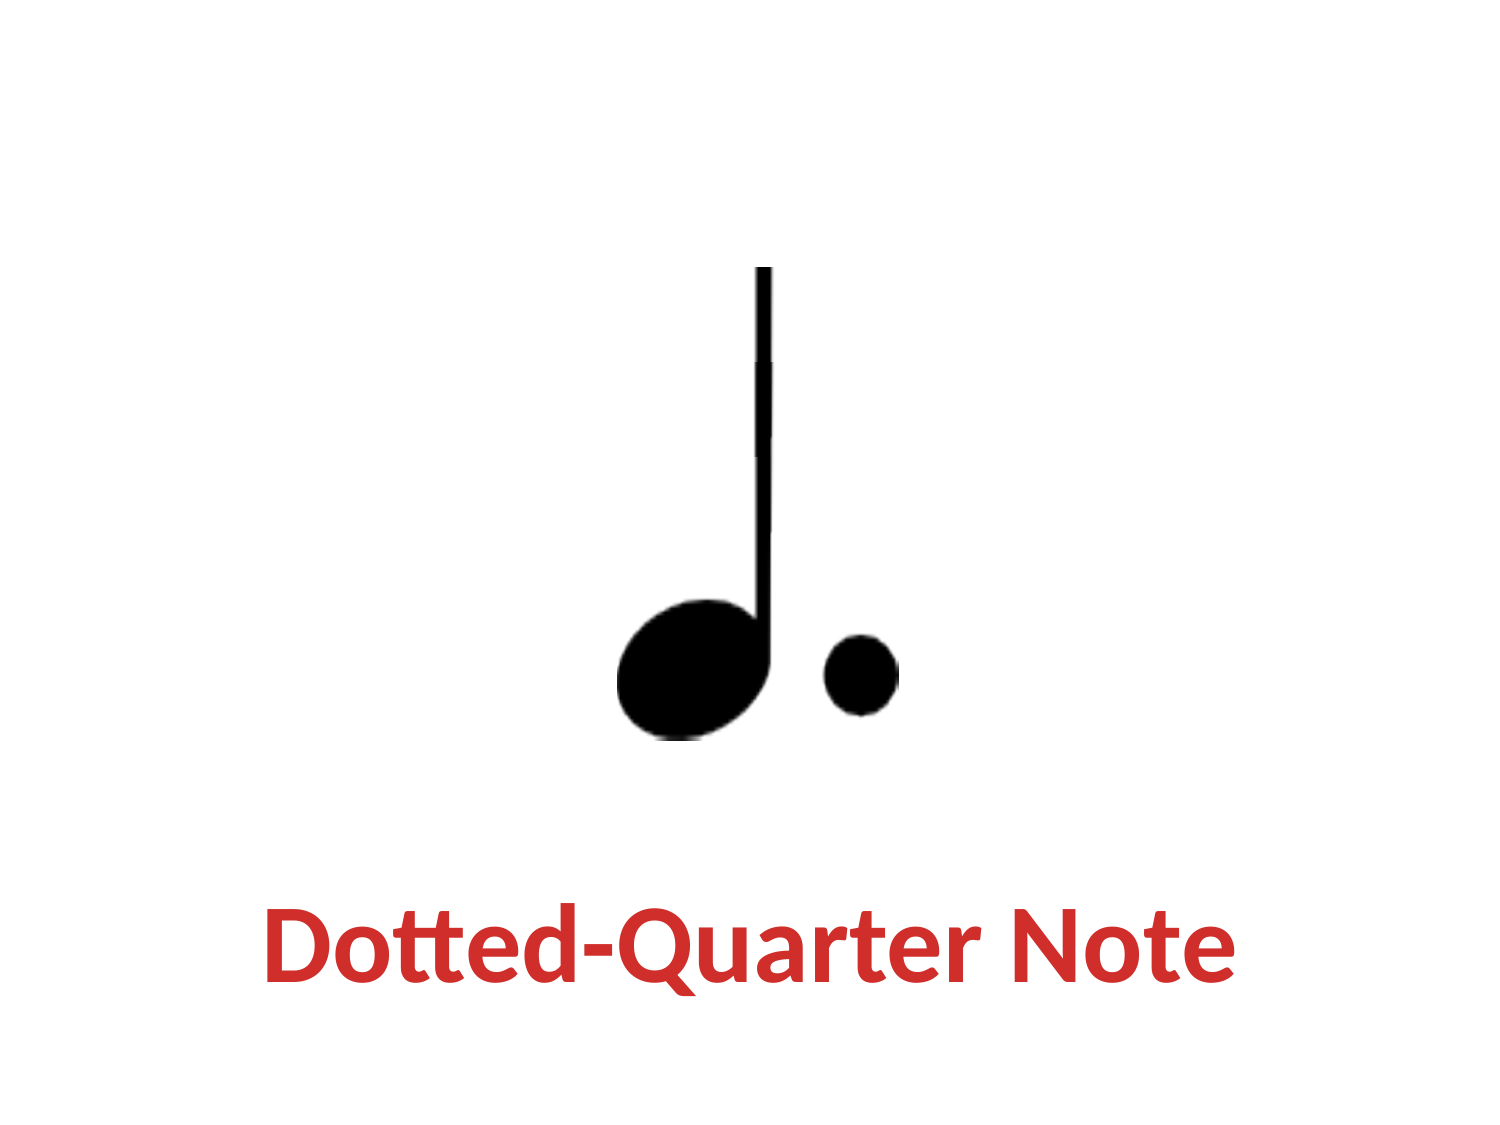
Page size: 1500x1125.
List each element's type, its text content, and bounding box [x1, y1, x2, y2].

text_box Dotted-Quarter Note [246, 862, 1254, 1013]
picture [617, 267, 899, 741]
